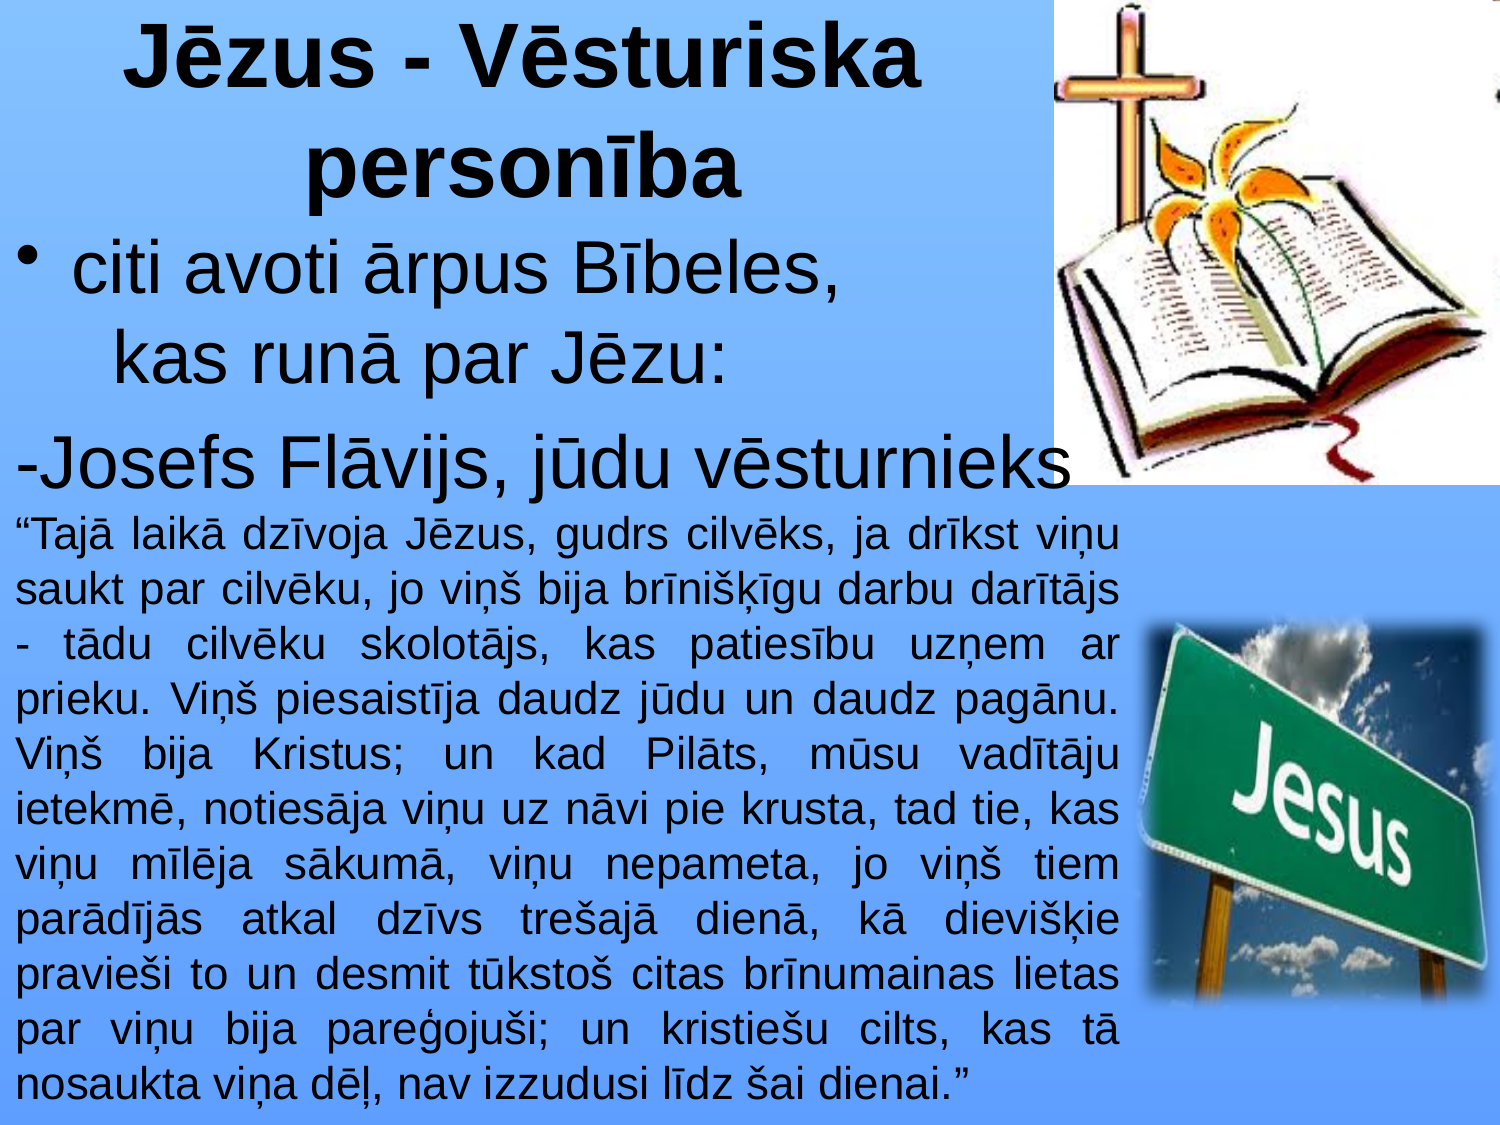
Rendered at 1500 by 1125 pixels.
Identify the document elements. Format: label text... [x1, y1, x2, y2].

picture [1130, 609, 1500, 1015]
title Jēzus - Vēsturiska personība [0, 14, 1046, 197]
picture [1054, 0, 1500, 485]
list citi avoti ārpus Bībeles, kas runā par Jēzu: -Josefs Flāvijs, jūdu vēsturnieks “Tajā laikā dzīvoja Jēzus, gudrs cilvēks, ja drīkst viņu saukt par cilvēku, jo viņš bija brīnišķīgu darbu darītājs - tādu cilvēku skolotājs, kas patiesību uzņem ar prieku. Viņš piesaistīja daudz jūdu un daudz pagānu. Viņš bija Kristus; un kad Pilāts, mūsu vadītāju ietekmē, notiesāja viņu uz nāvi pie krusta, tad tie, kas viņu mīlēja sākumā, viņu nepameta, jo viņš tiem parādījās atkal dzīvs trešajā dienā, kā dievišķie pravieši to un desmit tūkstoš citas brīnumainas lietas par viņu bija pareģojuši; un kristiešu cilts, kas tā nosaukta viņa dēļ, nav izzudusi līdz šai dienai.” [0, 210, 1137, 976]
